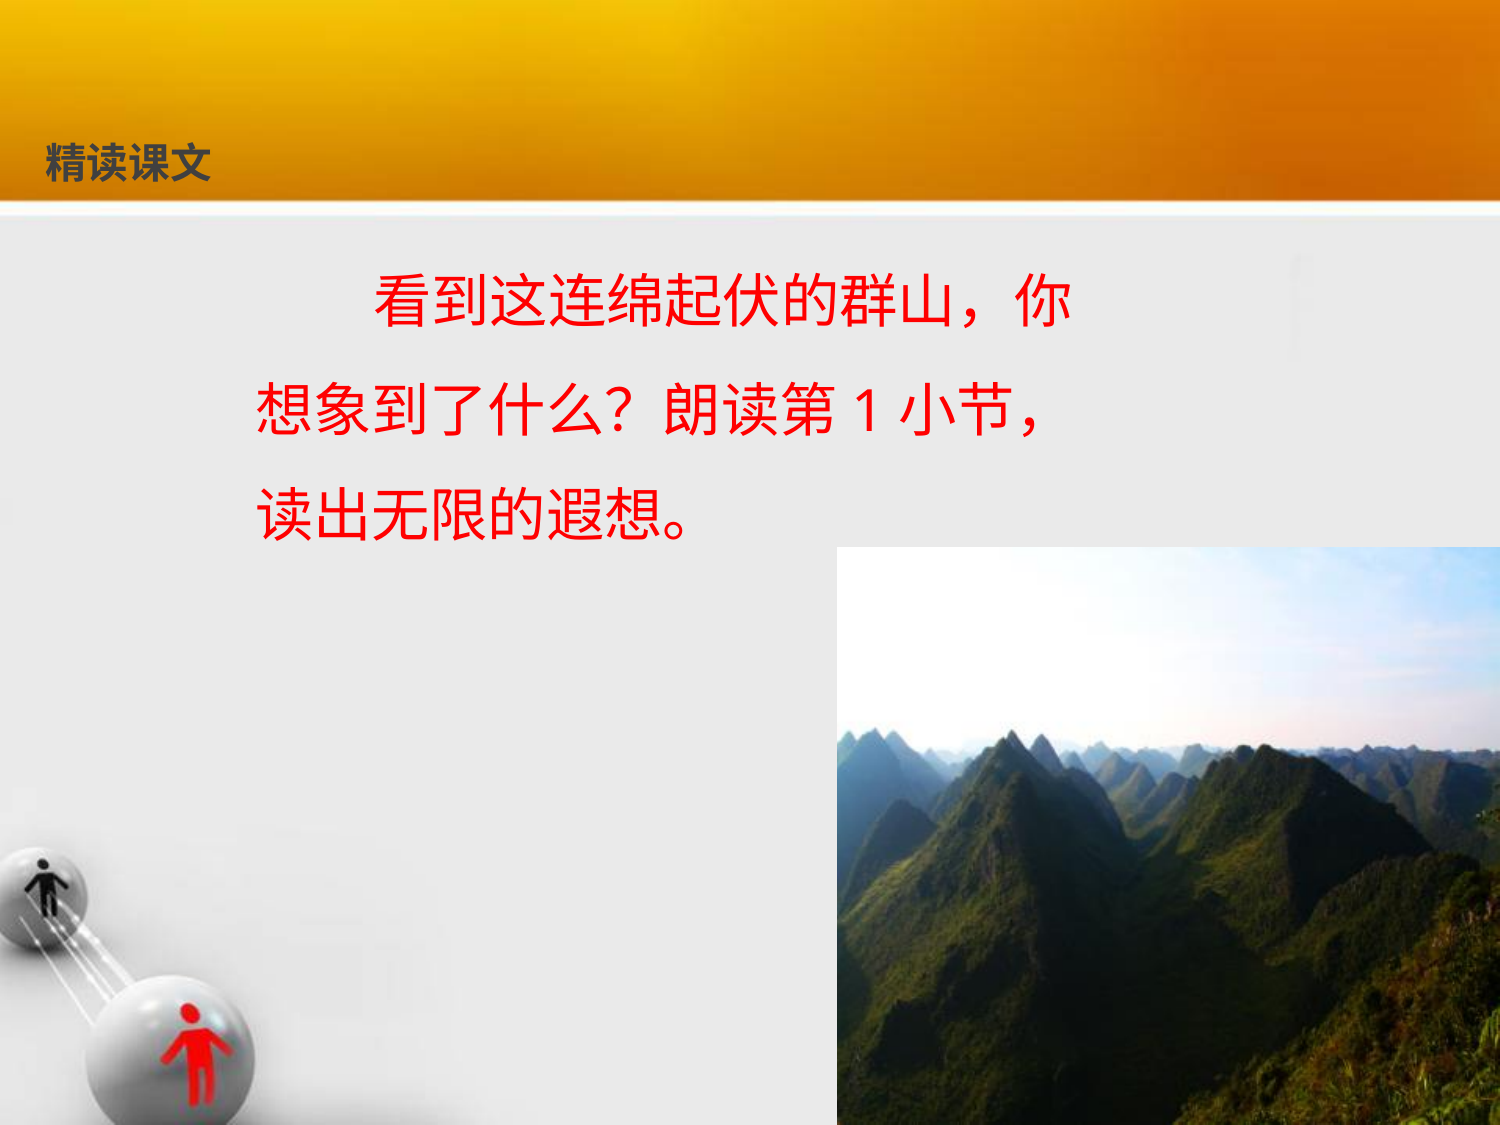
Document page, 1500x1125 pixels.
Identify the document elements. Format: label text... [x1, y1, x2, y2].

picture [0, 0, 1500, 1125]
text_box 看到这连绵起伏的群山，你想象到了什么？朗读第1小节，读出无限的遐想。 [240, 195, 1111, 555]
text_box 精读课文 [30, 129, 228, 195]
